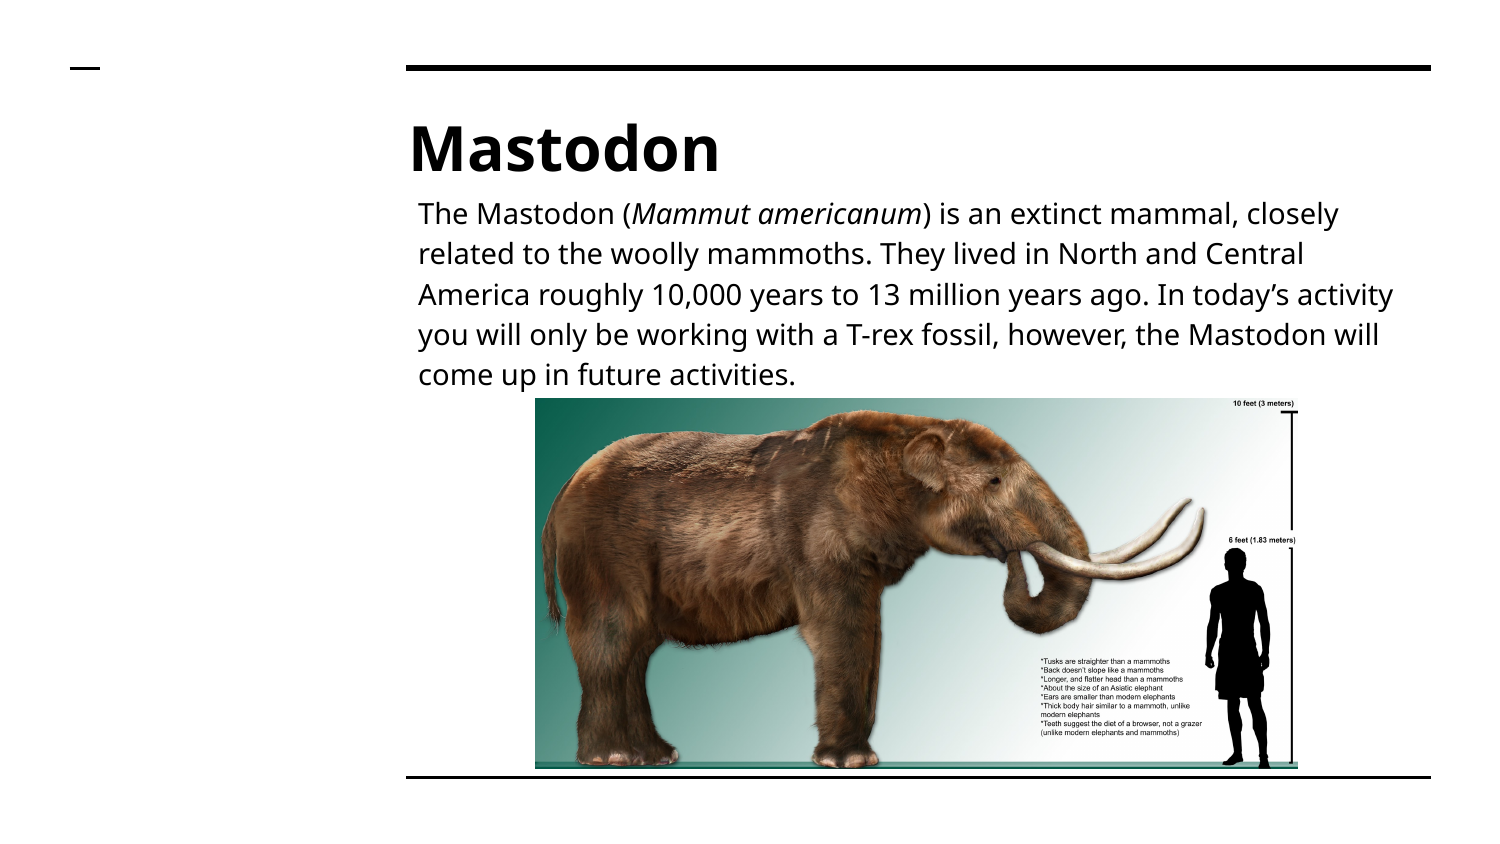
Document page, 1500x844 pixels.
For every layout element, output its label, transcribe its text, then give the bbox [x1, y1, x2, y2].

title Mastodon [393, 94, 1431, 199]
picture [535, 398, 1299, 769]
list The Mastodon (Mammut americanum) is an extinct mammal, closely related to the woolly mammoths. They lived in North and Central America roughly 10,000 years to 13 million years ago. In today’s activity you will only be working with a T-rex fossil, however, the Mastodon will come up in future activities. [403, 175, 1431, 356]
